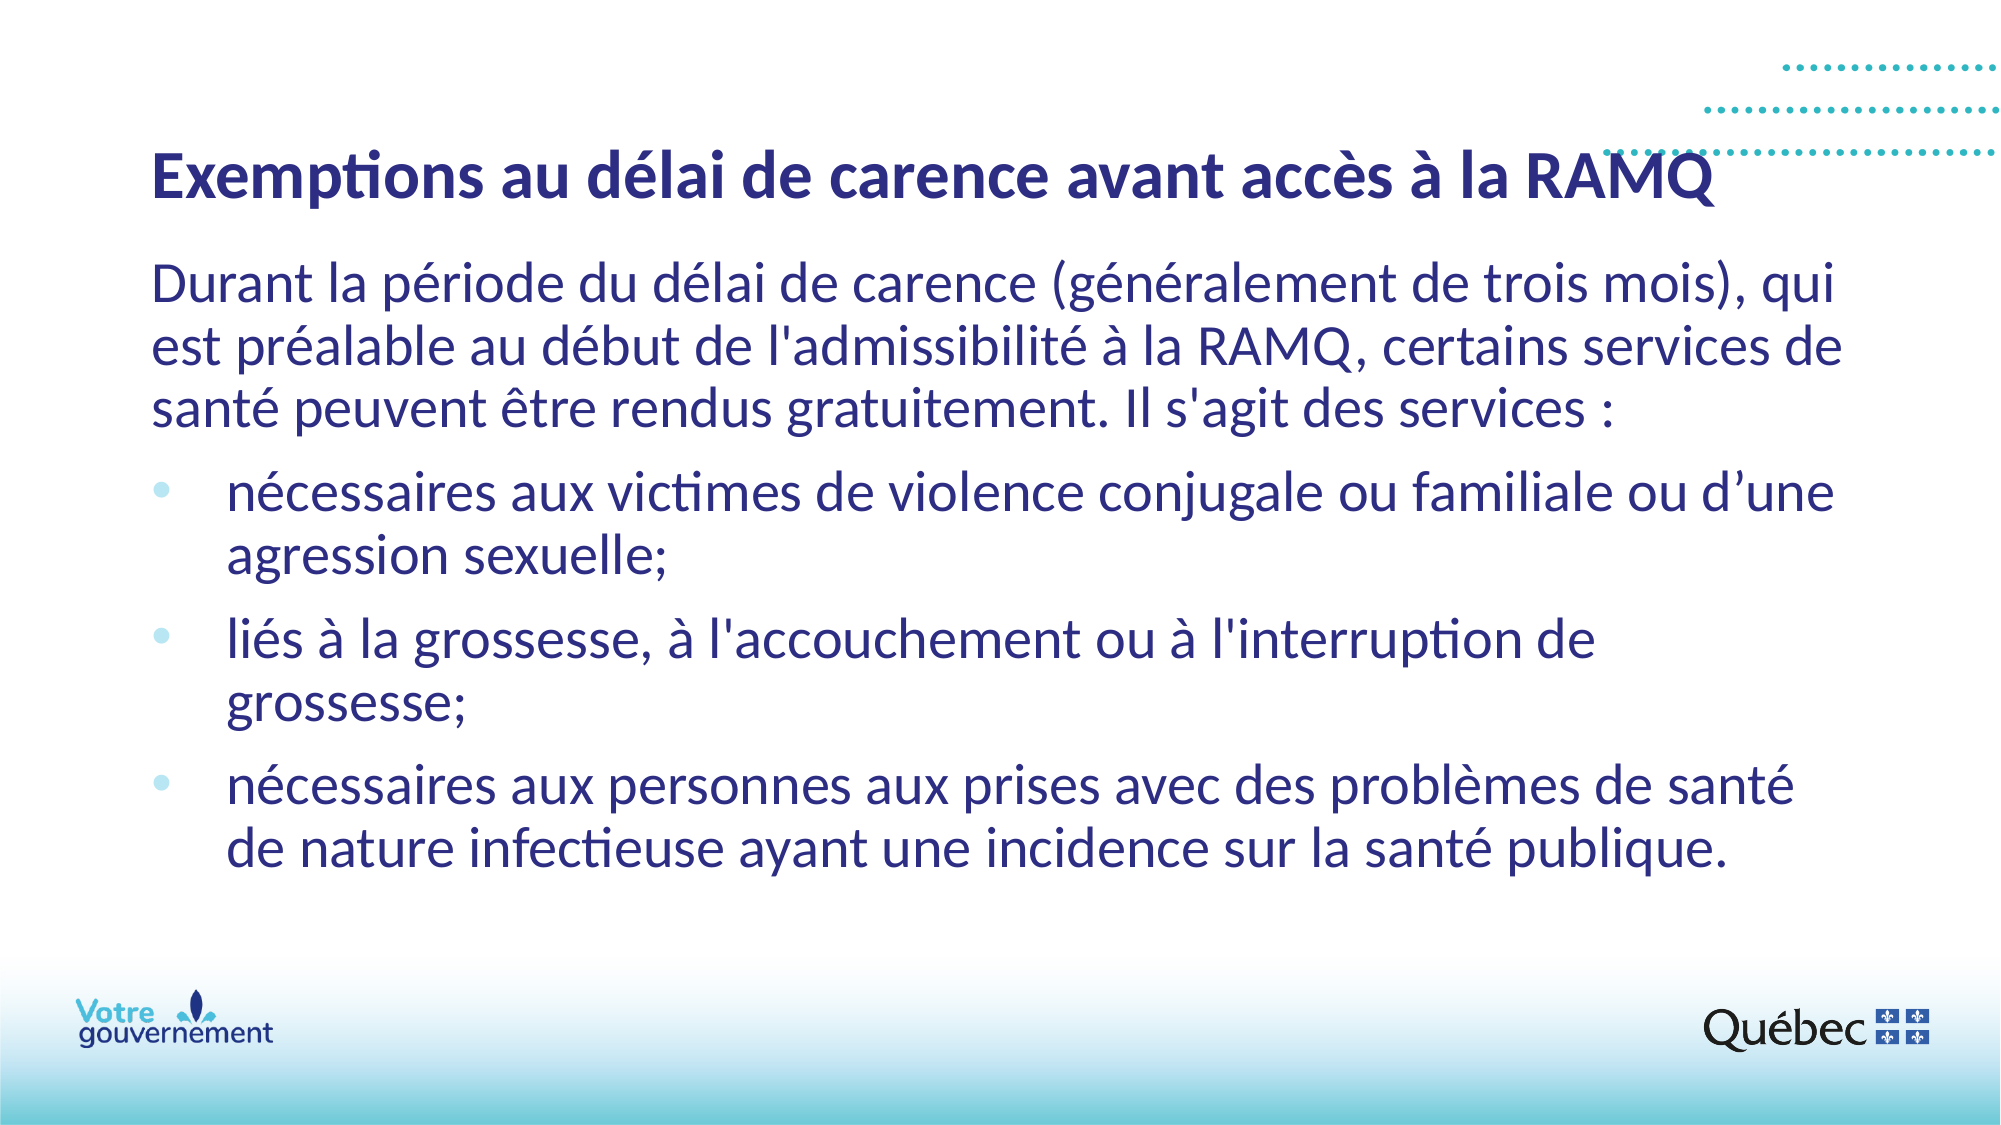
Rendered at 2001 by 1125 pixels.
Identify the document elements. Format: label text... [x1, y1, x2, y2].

picture [0, 0, 2001, 1125]
list Durant la période du délai de carence (généralement de trois mois), qui est préalable au début de l'admissibilité à la RAMQ, certains services de santé peuvent être rendus gratuitement. Il s'agit des services : nécessaires aux victimes de violence conjugale ou familiale ou d’une agression sexuelle; liés à la grossesse, à l'accouchement ou à l'interruption de grossesse; nécessaires aux personnes aux prises avec des problèmes de santé de nature infectieuse ayant une incidence sur la santé publique. [136, 244, 1862, 1005]
title Exemptions au délai de carence avant accès à la RAMQ [136, 130, 1862, 221]
